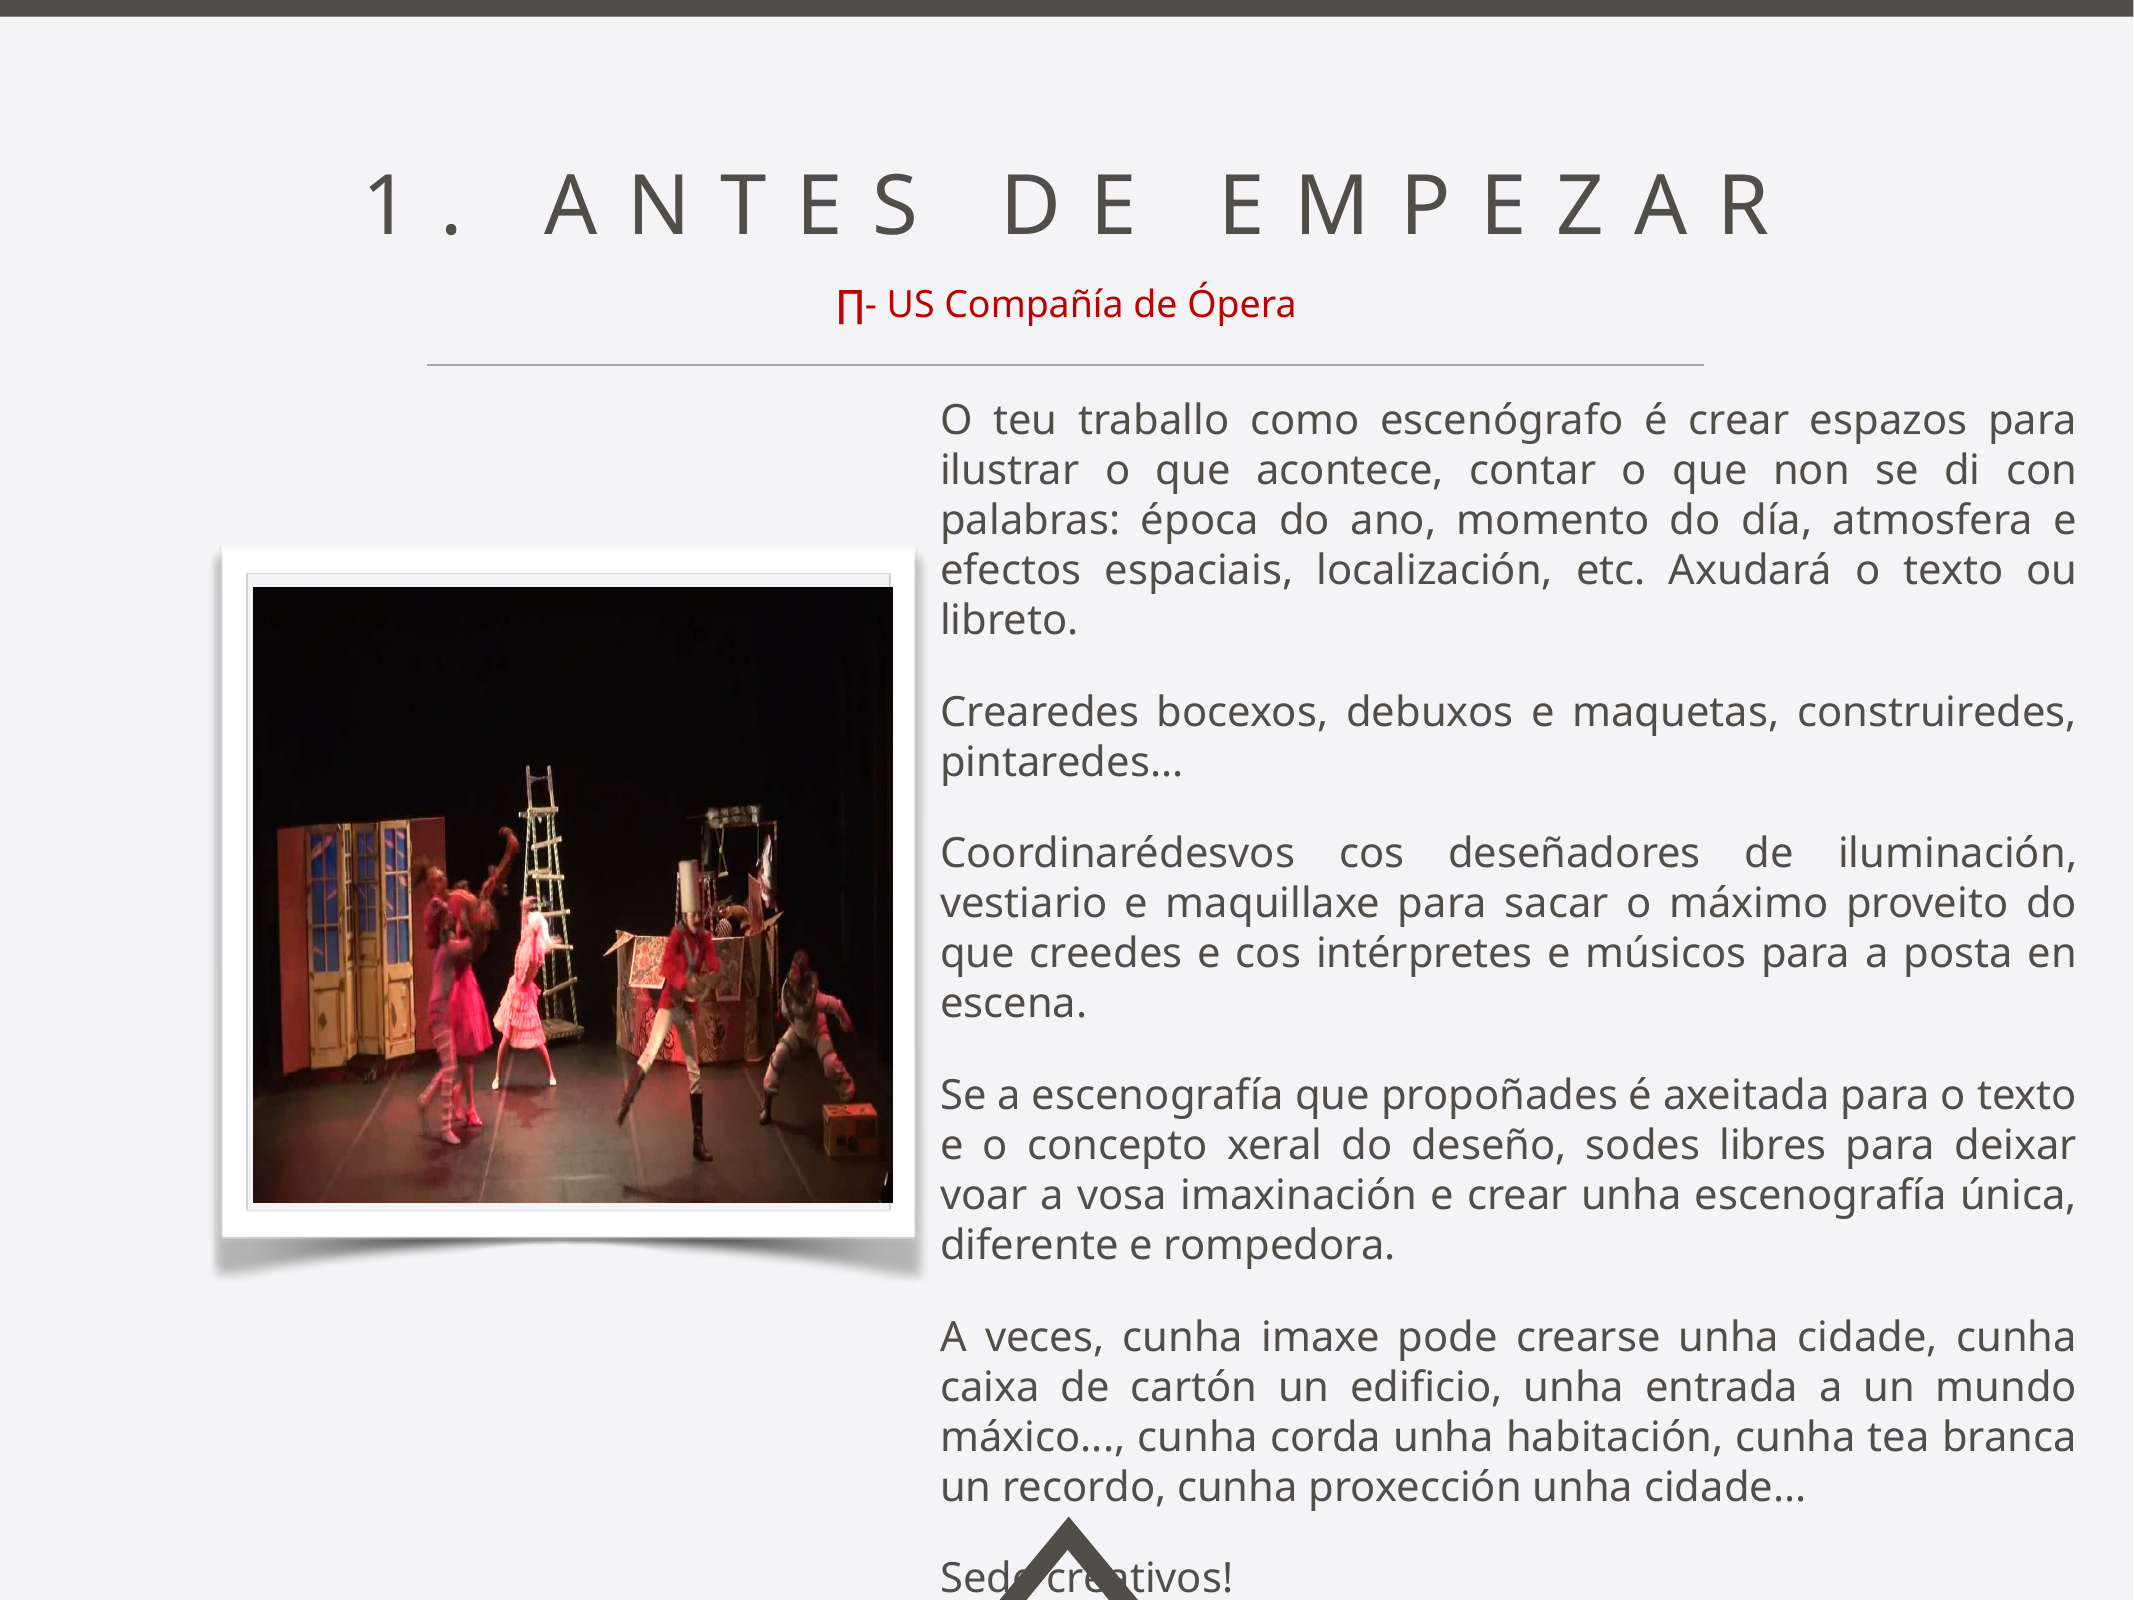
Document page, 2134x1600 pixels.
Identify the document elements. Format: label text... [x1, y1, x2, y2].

list O teu traballo como escenógrafo é crear espazos para ilustrar o que acontece, contar o que non se di con palabras: época do ano, momento do día, atmosfera e efectos espaciais, localización, etc. Axudará o texto ou libreto. Crearedes bocexos, debuxos e maquetas, construiredes, pintaredes... Coordinarédesvos cos deseñadores de iluminación, vestiario e maquillaxe para sacar o máximo proveito do que creedes e cos intérpretes e músicos para a posta en escena. Se a escenografía que propoñades é axeitada para o texto e o concepto xeral do deseño, sodes libres para deixar voar a vosa imaxinación e crear unha escenografía única, diferente e rompedora. A veces, cunha imaxe pode crearse unha cidade, cunha caixa de cartón un edificio, unha entrada a un mundo máxico..., cunha corda unha habitación, cunha tea branca un recordo, cunha proxección unha cidade... Sede creativos! [939, 391, 2079, 1526]
title 1. Antes de empezar [213, 108, 1921, 252]
list ∏- US Compañía de Ópera [426, 279, 1707, 347]
picture [210, 547, 928, 1286]
